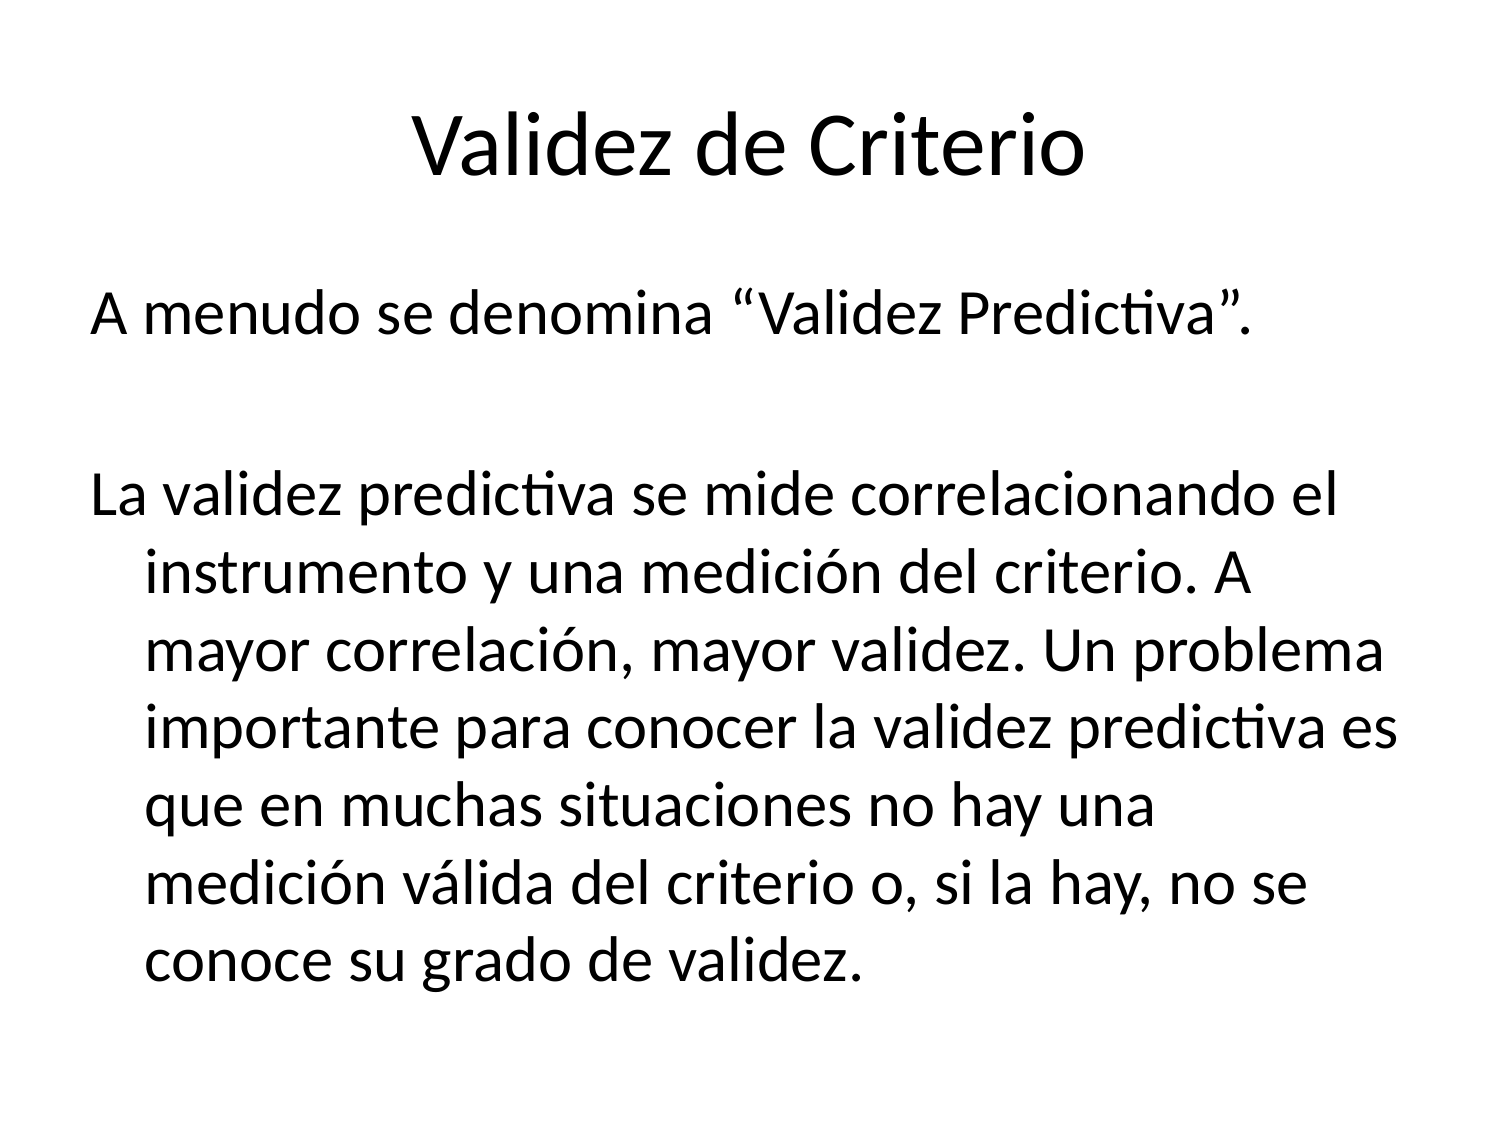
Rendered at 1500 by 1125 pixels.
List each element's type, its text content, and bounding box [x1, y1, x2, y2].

title Validez de Criterio [75, 45, 1425, 233]
list A menudo se denomina “Validez Predictiva”. La validez predictiva se mide correlacionando el instrumento y una medición del criterio. A mayor correlación, mayor validez. Un problema importante para conocer la validez predictiva es que en muchas situaciones no hay una medición válida del criterio o, si la hay, no se conoce su grado de validez. [75, 262, 1425, 1005]
